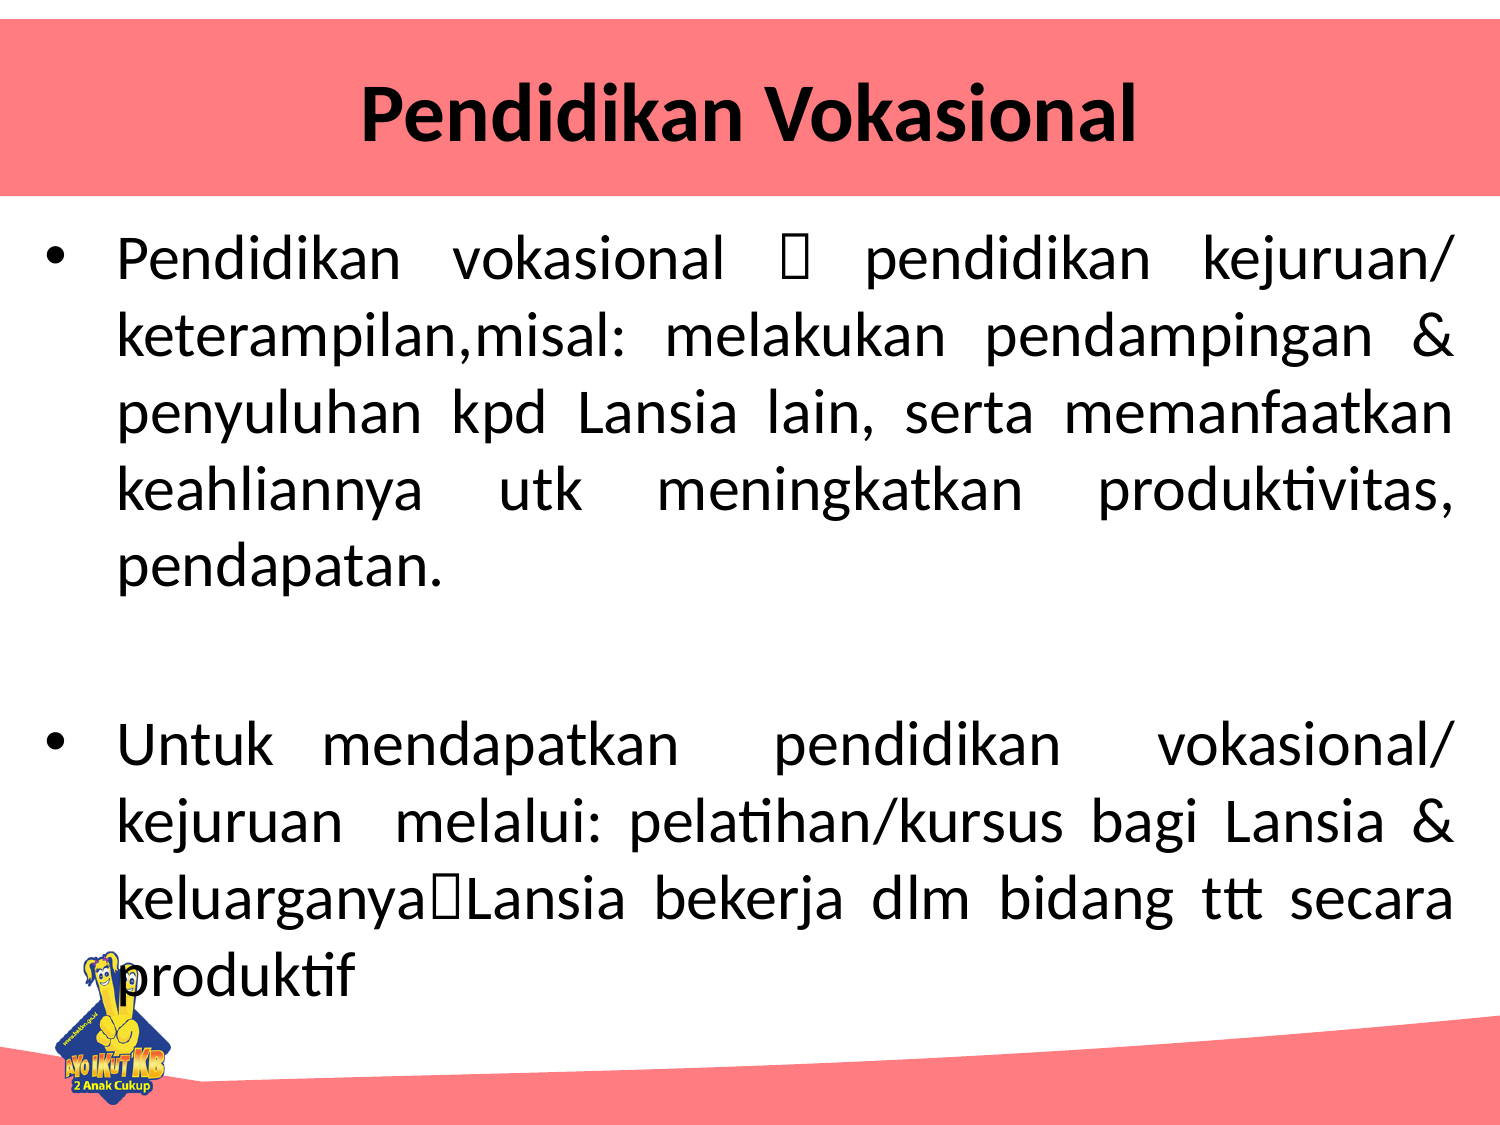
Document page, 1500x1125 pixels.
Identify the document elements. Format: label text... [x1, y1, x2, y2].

list Pendidikan vokasional  pendidikan kejuruan/ keterampilan,misal: melakukan pendampingan & penyuluhan kpd Lansia lain, serta memanfaatkan keahliannya utk meningkatkan produktivitas, pendapatan. Untuk mendapatkan pendidikan vokasional/ kejuruan melalui: pelatihan/kursus bagi Lansia & keluarganyaLansia bekerja dlm bidang ttt secara produktif [29, 208, 1471, 1024]
title Pendidikan Vokasional [29, 44, 1471, 173]
picture [53, 1024, 172, 1105]
